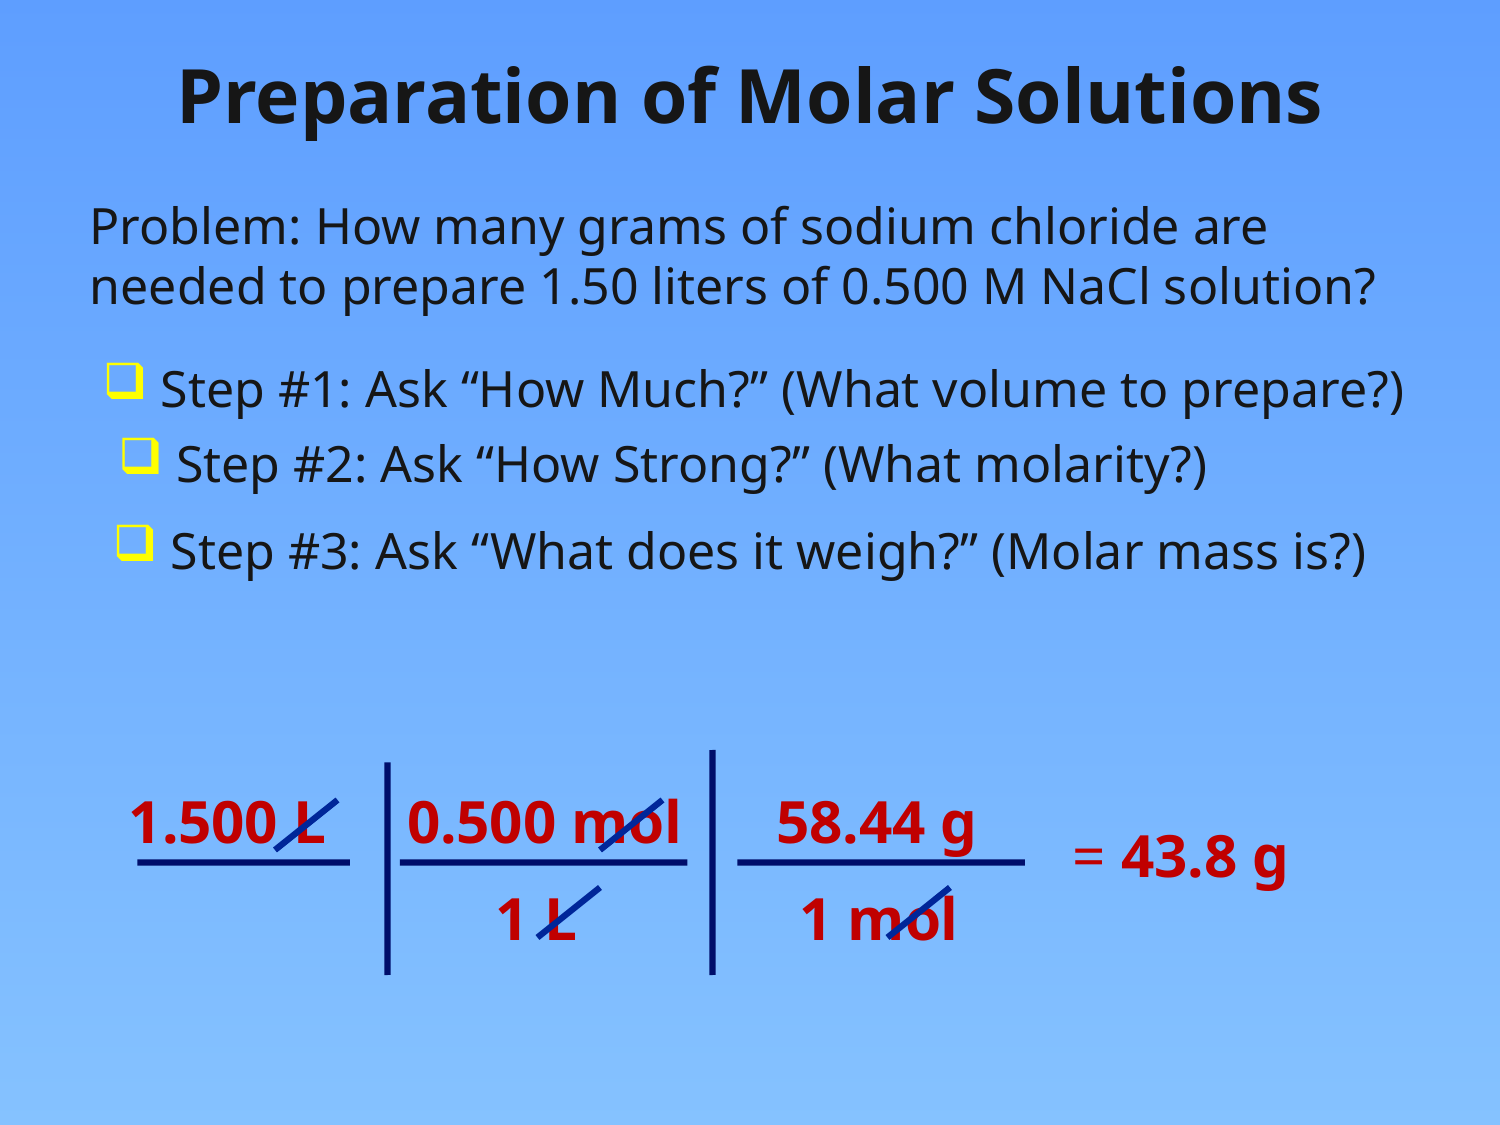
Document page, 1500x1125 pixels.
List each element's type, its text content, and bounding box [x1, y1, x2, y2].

text_box = 43.8 g [1058, 812, 1320, 897]
text_box Step #2: Ask “How Strong?” (What molarity?) [103, 424, 1223, 500]
text_box Problem: How many grams of sodium chloride are needed to prepare 1.50 liters of 0.500 M NaCl solution? [75, 187, 1466, 323]
text_box 1.500 L [113, 777, 342, 863]
text_box 1 L [480, 875, 593, 960]
text_box 0.500 mol [392, 777, 698, 863]
text_box Step #1: Ask “How Much?” (What volume to prepare?) [88, 349, 1420, 425]
text_box 1 mol [784, 875, 974, 960]
text_box Step #3: Ask “What does it weigh?” (Molar mass is?) [98, 512, 1382, 588]
text_box 58.44 g [761, 777, 993, 863]
title Preparation of Molar Solutions [87, 37, 1413, 151]
